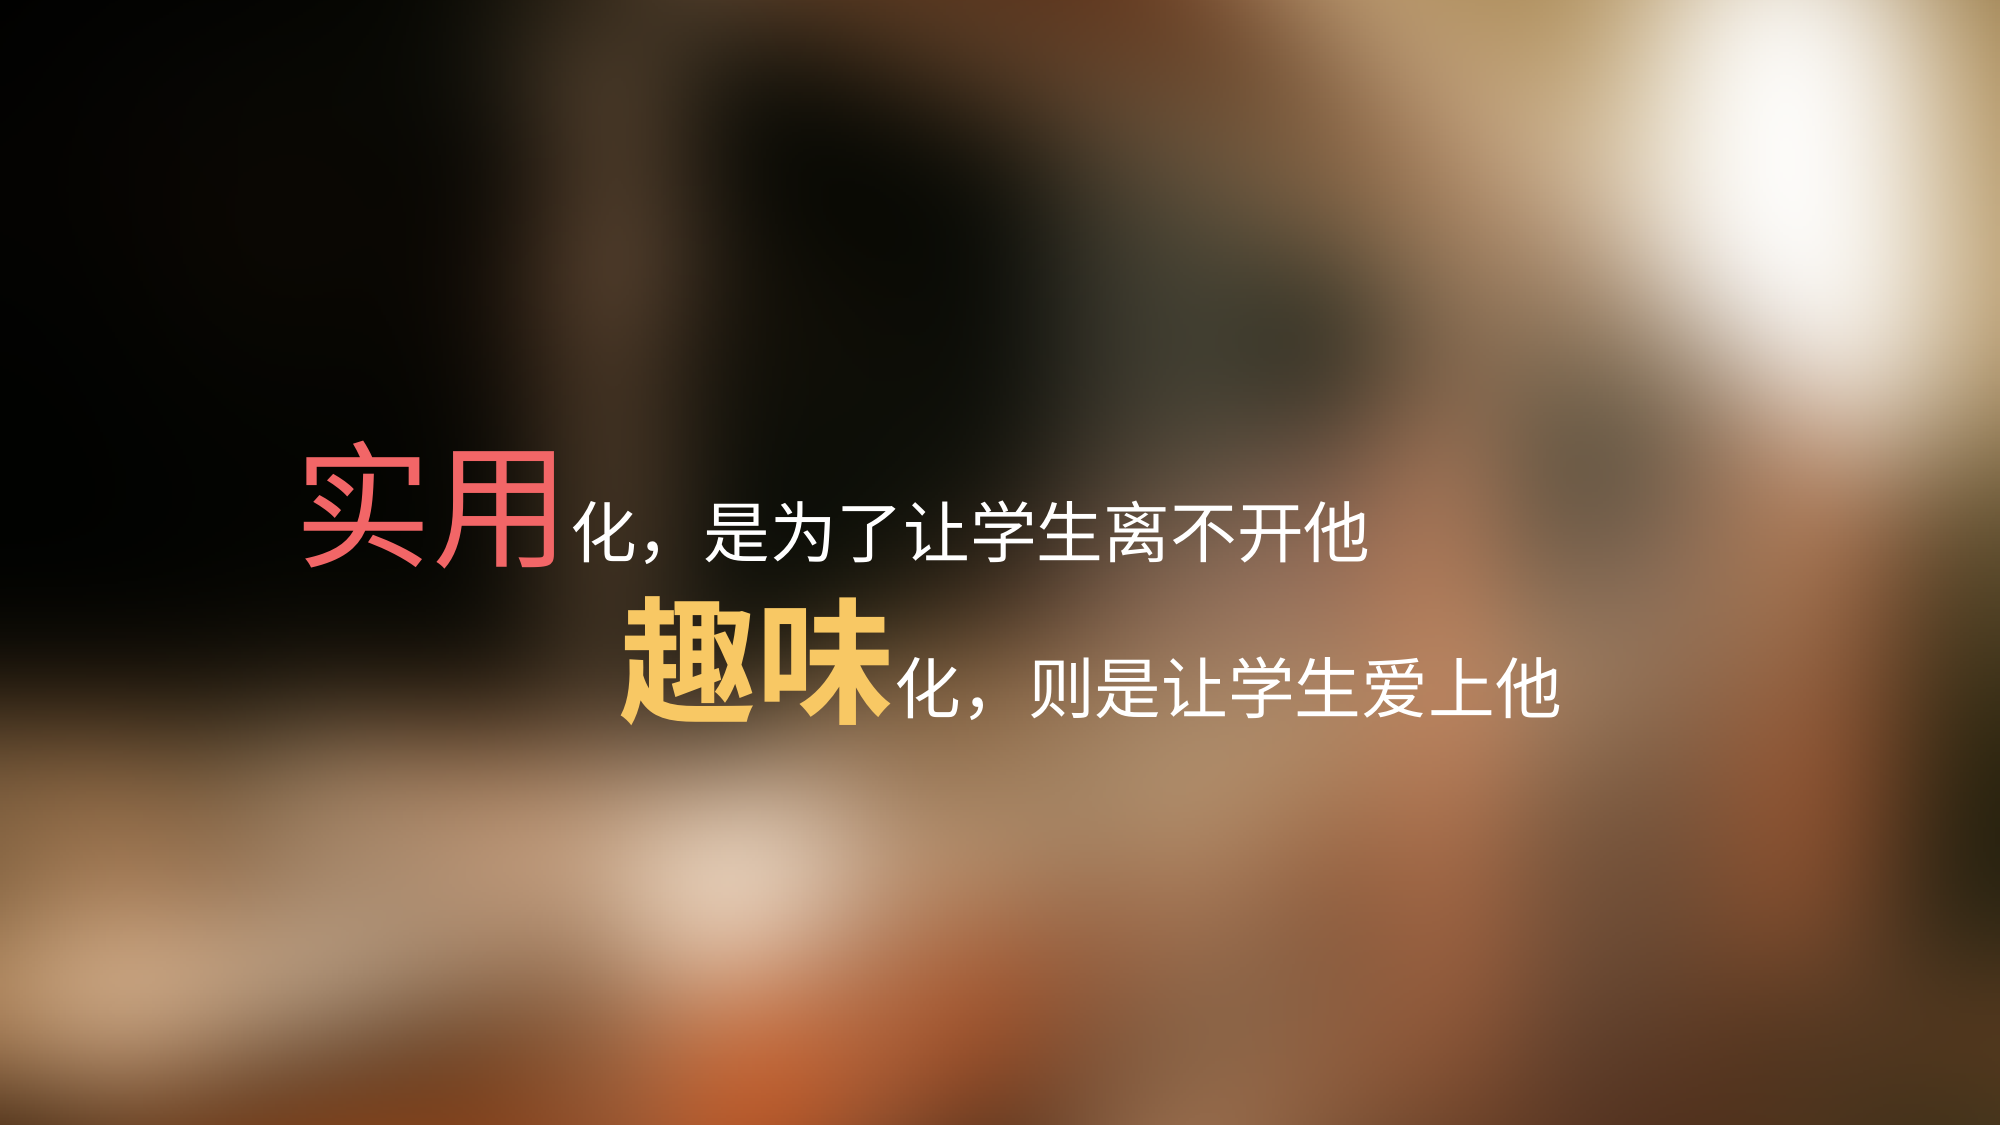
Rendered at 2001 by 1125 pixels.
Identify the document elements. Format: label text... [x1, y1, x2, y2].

picture [0, 0, 2000, 1125]
text_box 趣味化，则是让学生爱上他 [604, 568, 2000, 749]
text_box 实用化，是为了让学生离不开他 [280, 413, 1387, 593]
